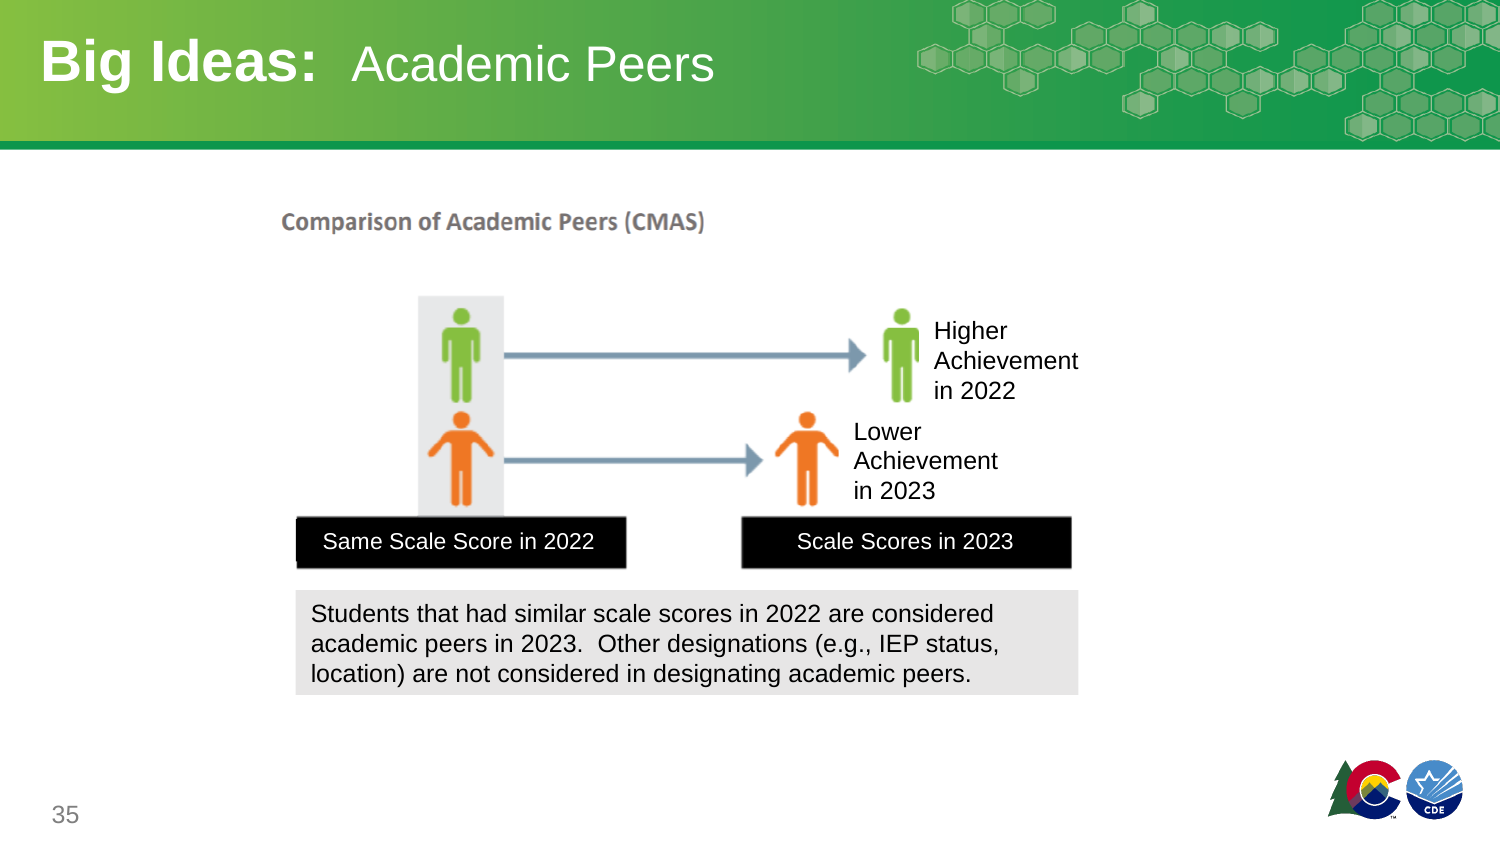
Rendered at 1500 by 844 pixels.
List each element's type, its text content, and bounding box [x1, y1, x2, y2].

title Big Ideas: Academic Peers [40, 31, 1038, 125]
picture [0, 0, 1500, 150]
picture [227, 174, 1102, 670]
picture [1327, 759, 1463, 820]
slide_number 35 [36, 790, 375, 836]
text_box Students that had similar scale scores in 2022 are considered academic peers in 2023. Other designations (e.g., IEP status, location) are not considered in designating academic peers. [295, 678, 1079, 695]
